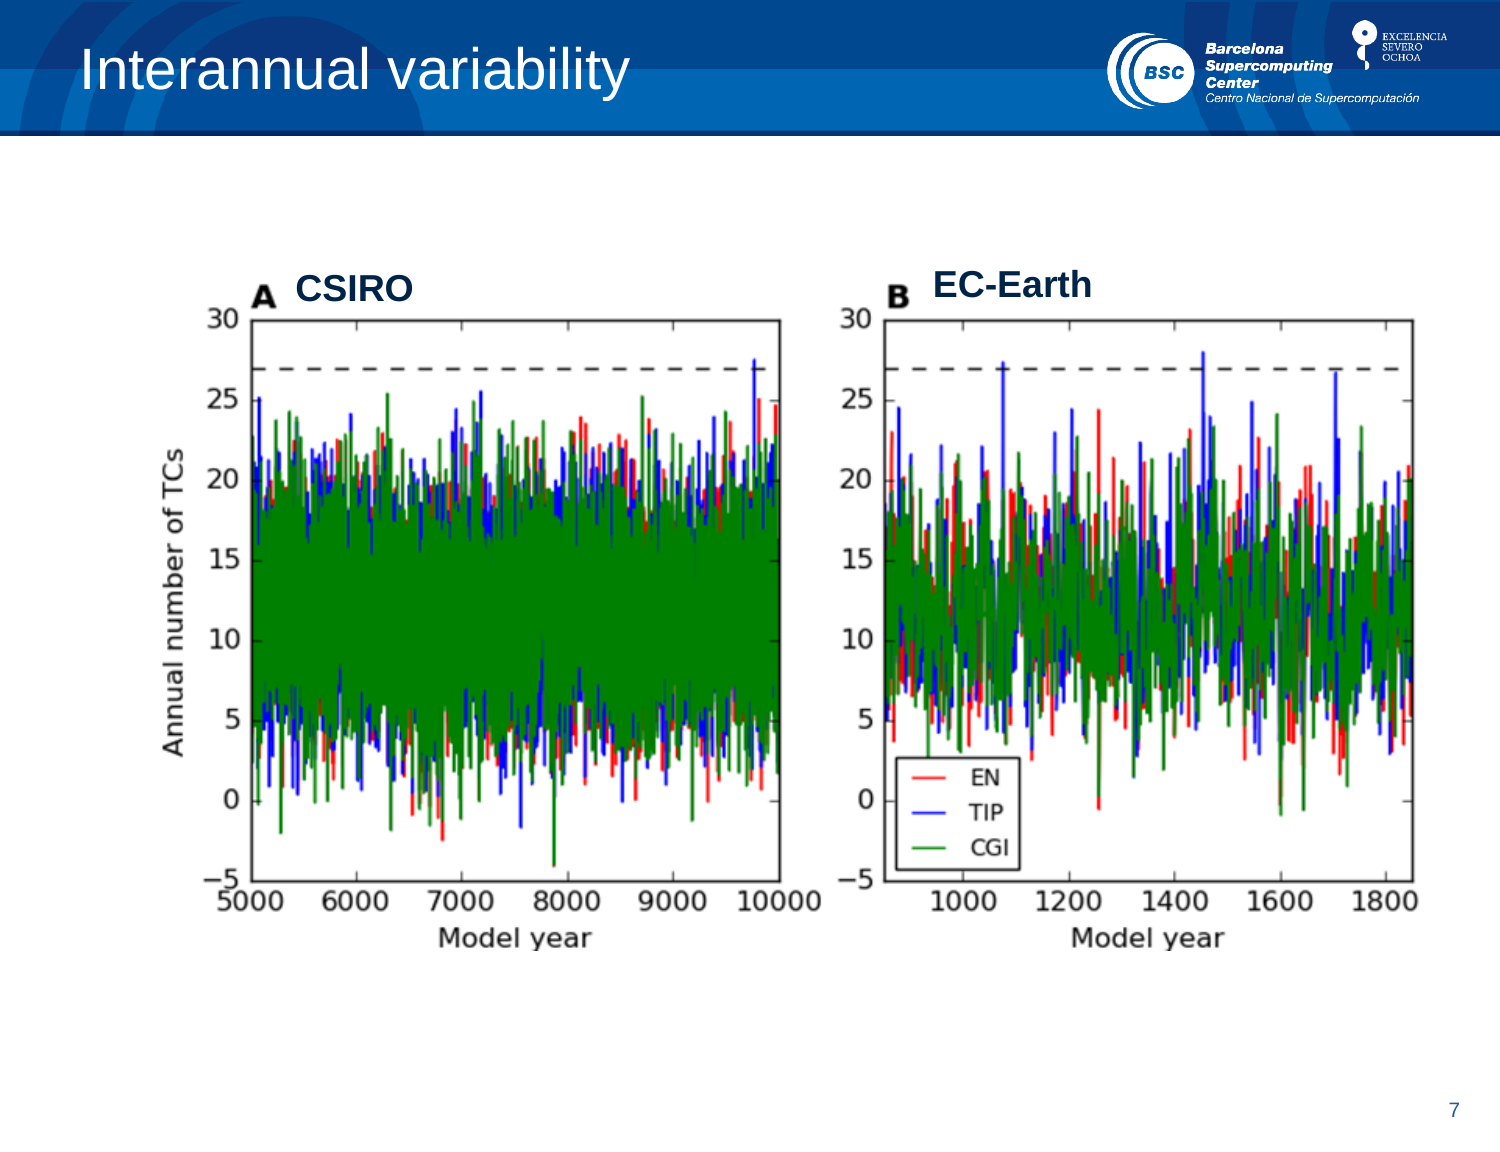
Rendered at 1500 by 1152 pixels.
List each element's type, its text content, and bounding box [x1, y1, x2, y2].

picture [0, 0, 1500, 136]
picture [63, 250, 1500, 951]
title Interannual variability [65, 23, 1081, 138]
